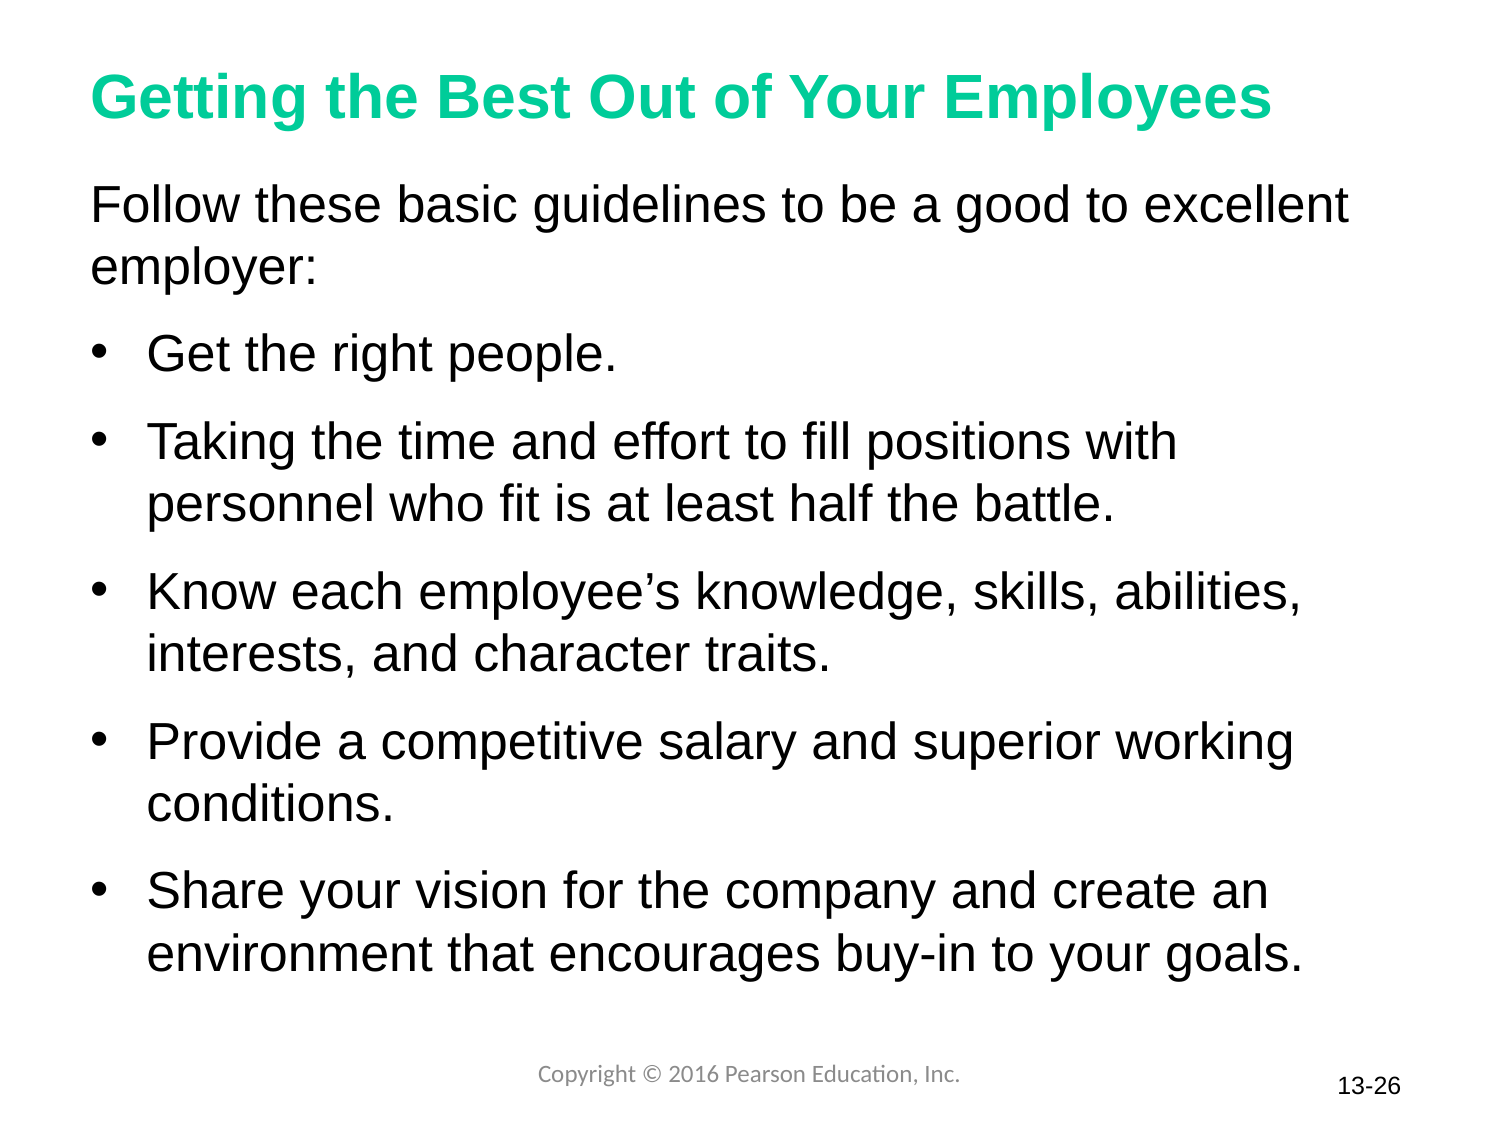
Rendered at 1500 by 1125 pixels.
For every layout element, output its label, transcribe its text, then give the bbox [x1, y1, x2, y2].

title Getting the Best Out of Your Employees [75, 0, 1425, 162]
footer Copyright © 2016 Pearson Education, Inc. [512, 1042, 988, 1103]
list Follow these basic guidelines to be a good to excellent employer: Get the right people. Taking the time and effort to fill positions with personnel who fit is at least half the battle. Know each employee’s knowledge, skills, abilities, interests, and character traits. Provide a competitive salary and superior working conditions. Share your vision for the company and create an environment that encourages buy-in to your goals. [75, 162, 1425, 1025]
